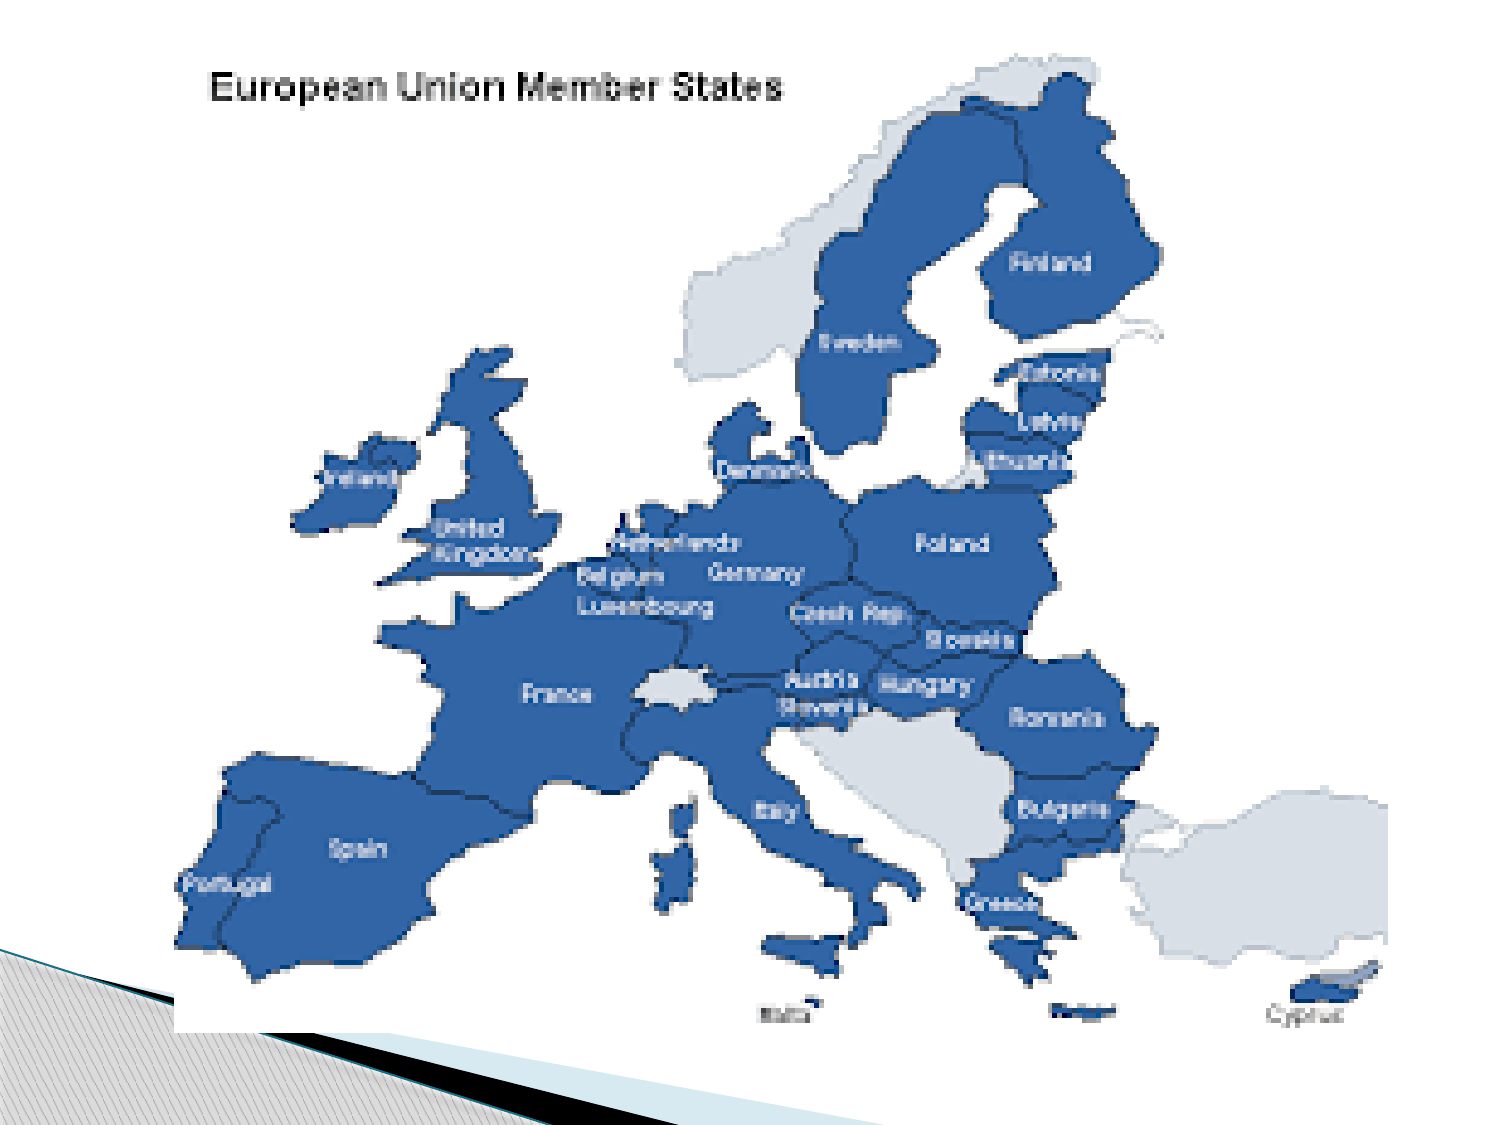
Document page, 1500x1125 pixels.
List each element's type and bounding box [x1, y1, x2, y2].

list [174, 53, 1388, 1034]
